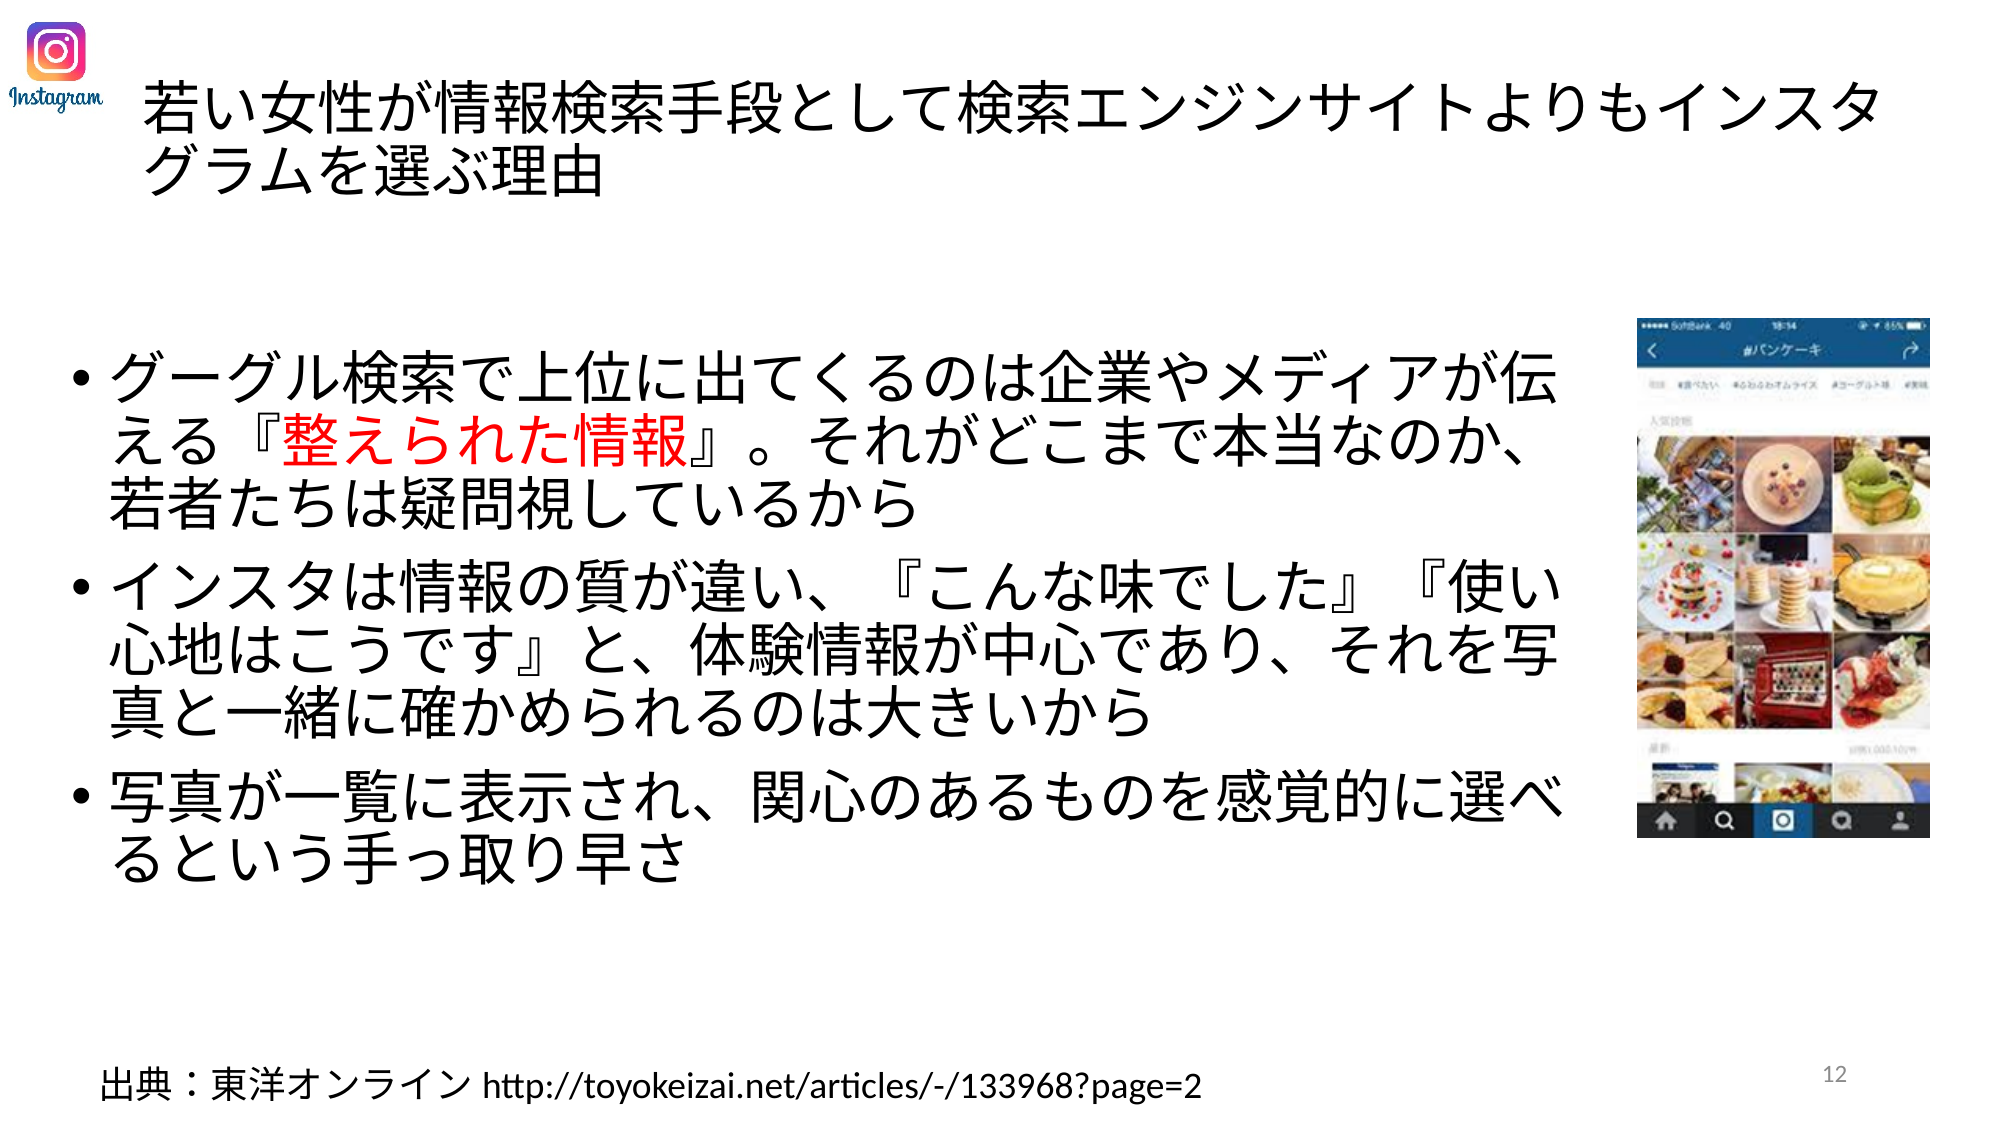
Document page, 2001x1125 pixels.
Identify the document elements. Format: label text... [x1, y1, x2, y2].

picture [7, 20, 105, 114]
picture [1637, 318, 1930, 838]
title 若い女性が情報検索手段として検索エンジンサイトよりもインスタグラムを選ぶ理由 [127, 68, 1955, 286]
list グーグル検索で上位に出てくるのは企業やメディアが伝える『整えられた情報』。それがどこまで本当なのか、若者たちは疑問視しているから インスタは情報の質が違い、『こんな味でした』『使い心地はこうです』と、体験情報が中心であり、それを写真と一緒に確かめられるのは大きいから 写真が一覧に表示され、関心のあるものを感覚的に選べるという手っ取り早さ [55, 341, 1597, 976]
slide_number 12 [1412, 1042, 1863, 1103]
text_box 出典：東洋オンラインhttp://toyokeizai.net/articles/-/133968?page=2 [83, 1054, 1218, 1114]
